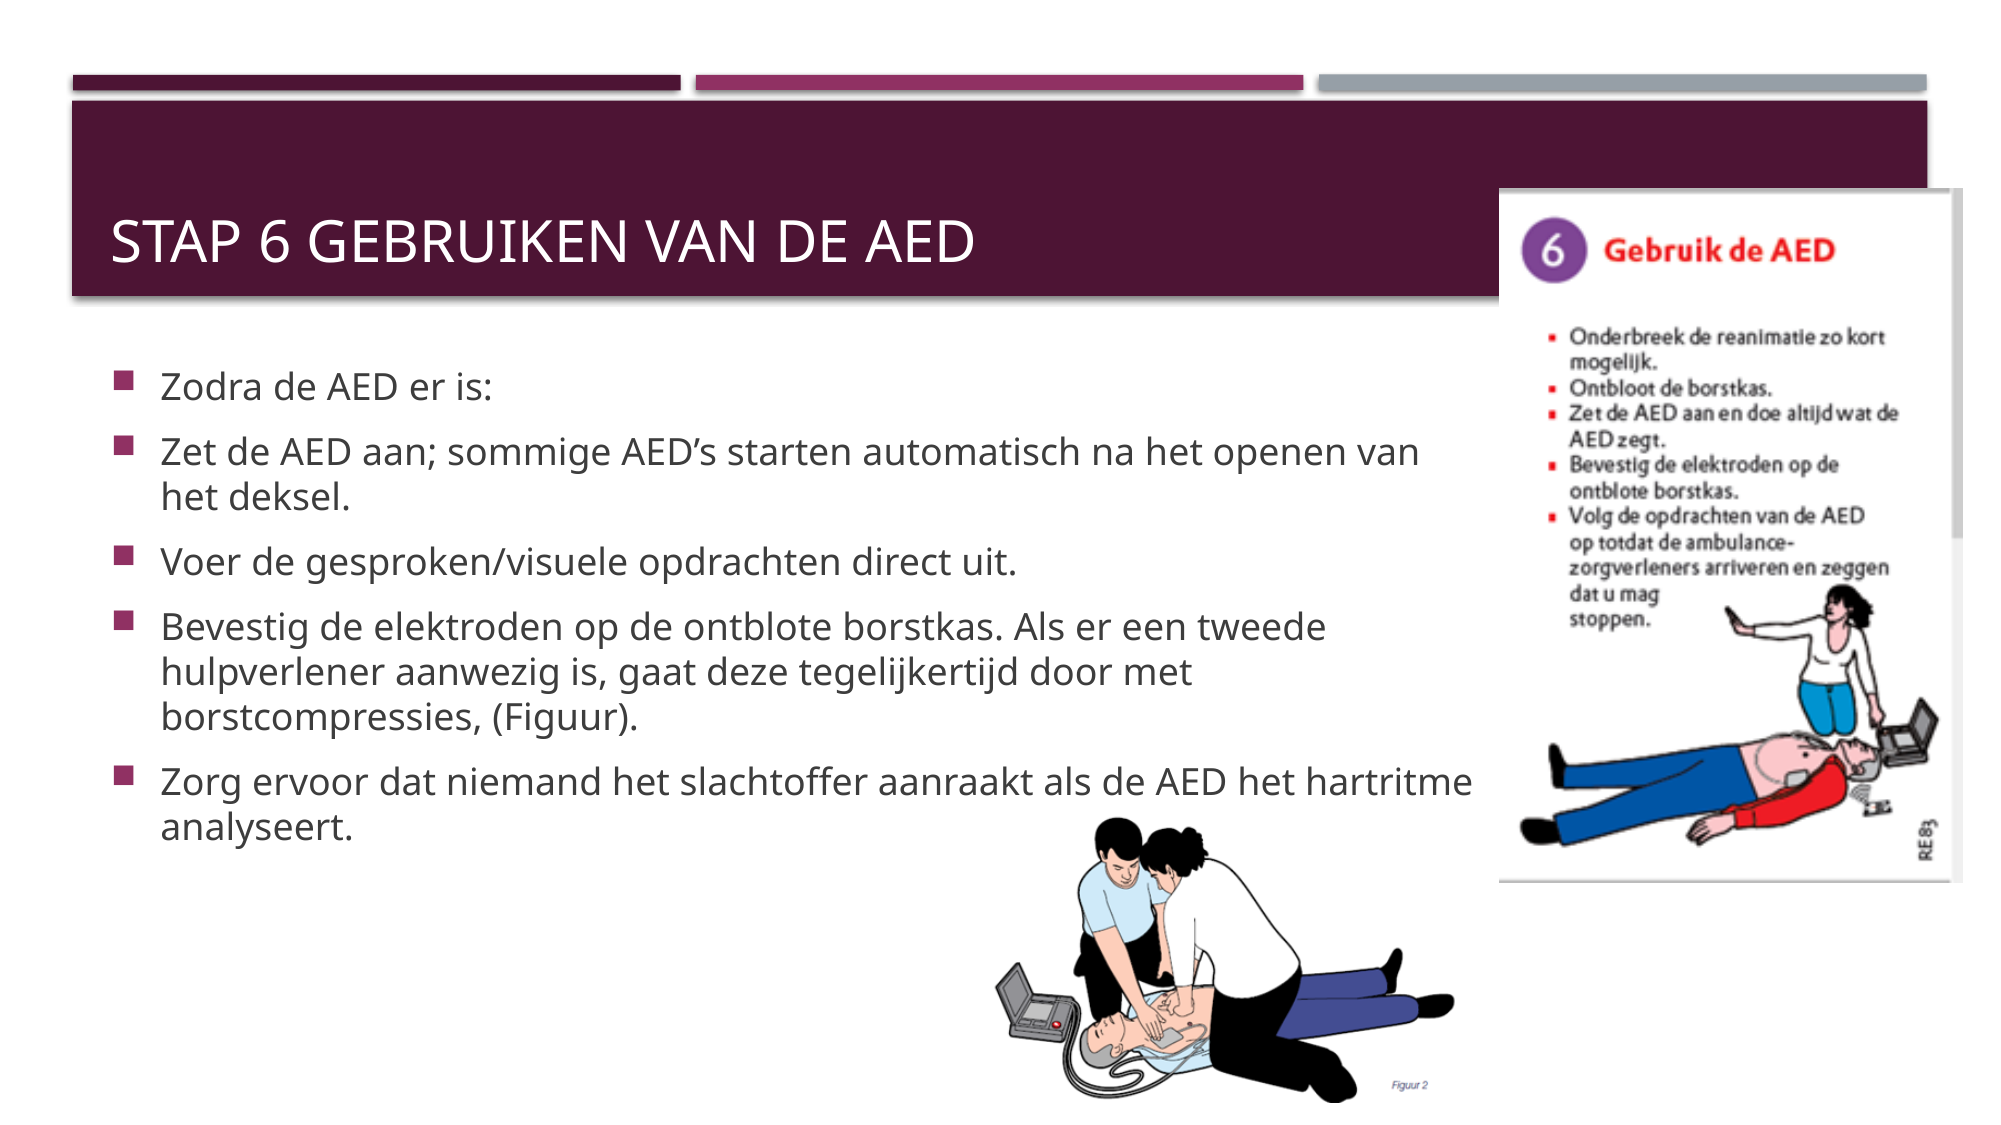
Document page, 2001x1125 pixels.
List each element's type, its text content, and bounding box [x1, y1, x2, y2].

title Stap 6 gebruiken van de AED [95, 115, 1905, 282]
list Zodra de AED er is: Zet de AED aan; sommige AED’s starten automatisch na het openen van het deksel. Voer de gesproken/visuele opdrachten direct uit. Bevestig de elektroden op de ontblote borstkas. Als er een tweede hulpverlener aanwezig is, gaat deze tegelijkertijd door met borstcompressies, (Figuur). Zorg ervoor dat niemand het slachtoffer aanraakt als de AED het hartritme analyseert. [95, 303, 1492, 908]
picture [987, 188, 1963, 1104]
